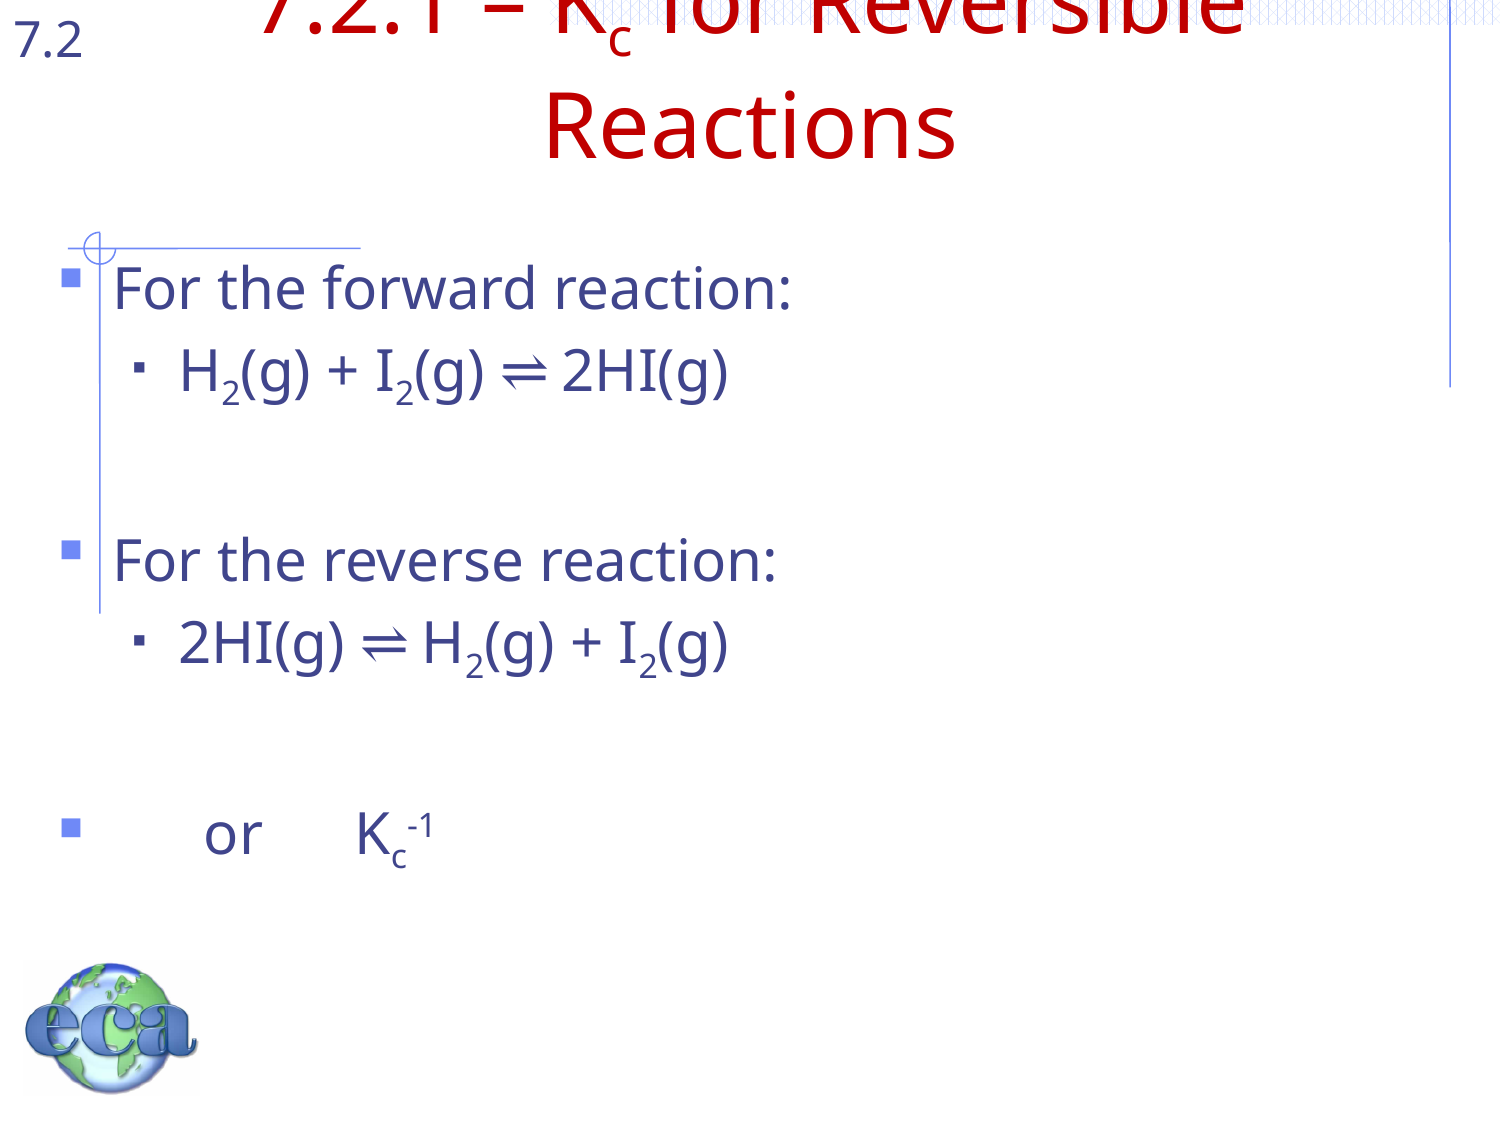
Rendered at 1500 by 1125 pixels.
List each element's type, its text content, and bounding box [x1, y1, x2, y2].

picture [23, 960, 200, 1096]
title 7.2.1 – Kc for Reversible Reactions [17, 49, 1483, 185]
